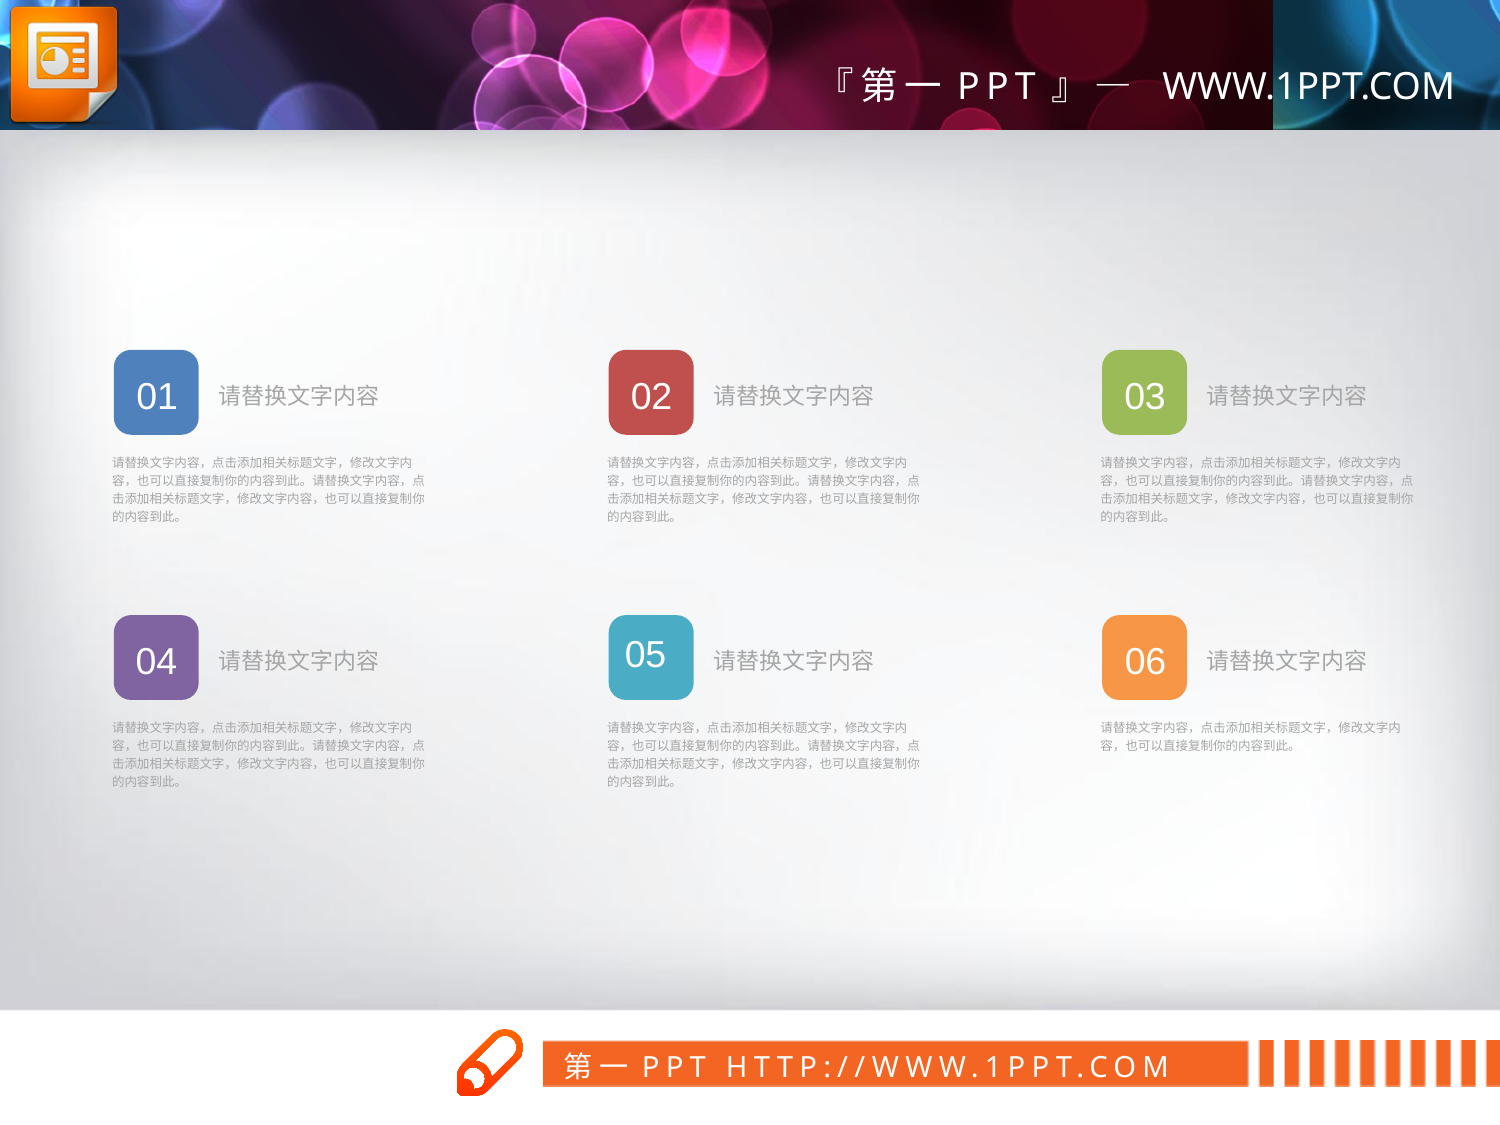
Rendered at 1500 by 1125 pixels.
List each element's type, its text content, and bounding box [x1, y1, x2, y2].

text_box 02 [630, 349, 673, 417]
text_box 04 [135, 614, 178, 682]
text_box 请替换文字内容，点击添加相关标题文字，修改文字内容，也可以直接复制你的内容到此。请替换文字内容，点击添加相关标题文字，修改文字内容，也可以直接复制你的内容到此。 [112, 717, 430, 790]
text_box 请替换文字内容 [713, 641, 968, 675]
picture [543, 1040, 1500, 1087]
text_box [608, 349, 694, 435]
text_box 请替换文字内容 [1206, 376, 1461, 410]
text_box 01 [133, 349, 181, 417]
text_box 06 [1121, 614, 1170, 682]
text_box [113, 615, 199, 700]
text_box 03 [1122, 349, 1168, 417]
picture [0, 0, 1500, 1012]
text_box [113, 349, 199, 435]
text_box 请替换文字内容，点击添加相关标题文字，修改文字内容，也可以直接复制你的内容到此。请替换文字内容，点击添加相关标题文字，修改文字内容，也可以直接复制你的内容到此。 [1100, 451, 1419, 524]
text_box 05 [618, 634, 684, 682]
text_box [608, 615, 694, 700]
text_box 请替换文字内容，点击添加相关标题文字，修改文字内容，也可以直接复制你的内容到此。请替换文字内容，点击添加相关标题文字，修改文字内容，也可以直接复制你的内容到此。 [112, 451, 430, 524]
text_box 请替换文字内容 [713, 375, 968, 410]
text_box [1102, 349, 1188, 435]
text_box [1102, 615, 1188, 700]
text_box 请替换文字内容，点击添加相关标题文字，修改文字内容，也可以直接复制你的内容到此。请替换文字内容，点击添加相关标题文字，修改文字内容，也可以直接复制你的内容到此。 [607, 717, 925, 790]
text_box 请替换文字内容 [218, 376, 473, 410]
text_box 请替换文字内容，点击添加相关标题文字，修改文字内容，也可以直接复制你的内容到此。 [1100, 717, 1419, 754]
text_box 请替换文字内容 [218, 641, 473, 675]
text_box 请替换文字内容 [1206, 641, 1461, 675]
text_box 请替换文字内容，点击添加相关标题文字，修改文字内容，也可以直接复制你的内容到此。请替换文字内容，点击添加相关标题文字，修改文字内容，也可以直接复制你的内容到此。 [607, 451, 925, 524]
